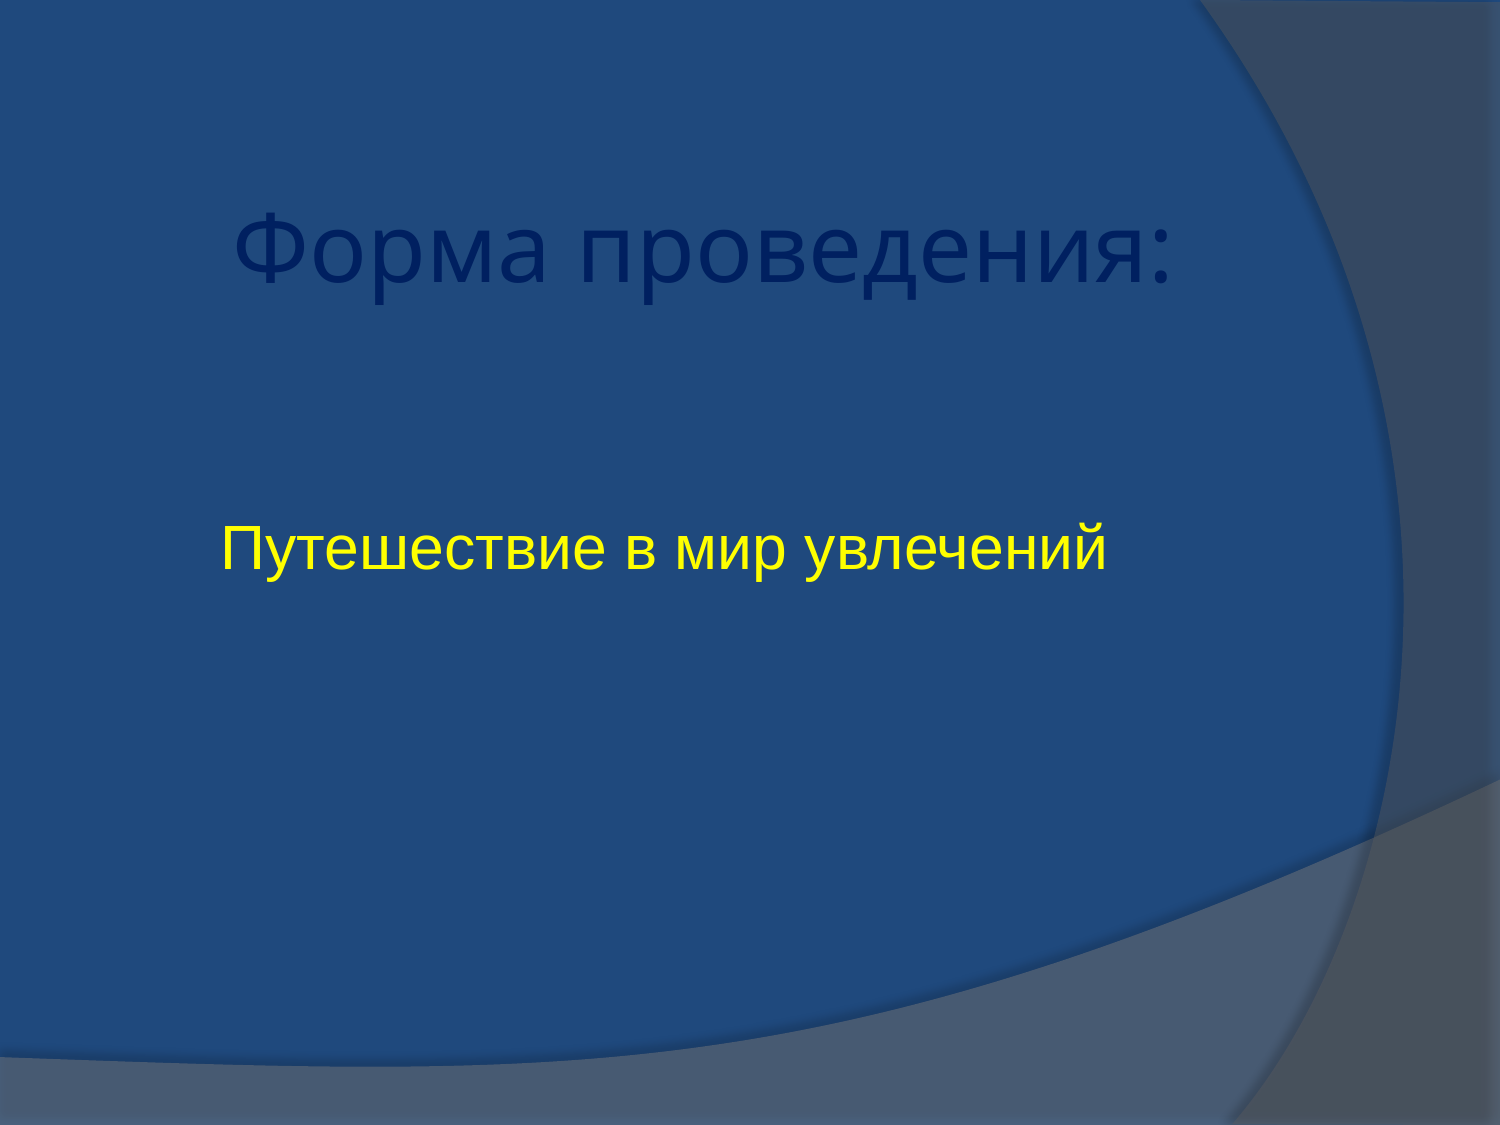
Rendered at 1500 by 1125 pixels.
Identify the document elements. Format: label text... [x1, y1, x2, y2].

list Путешествие в мир увлечений [200, 500, 1188, 700]
title Форма проведения: [225, 149, 1275, 338]
